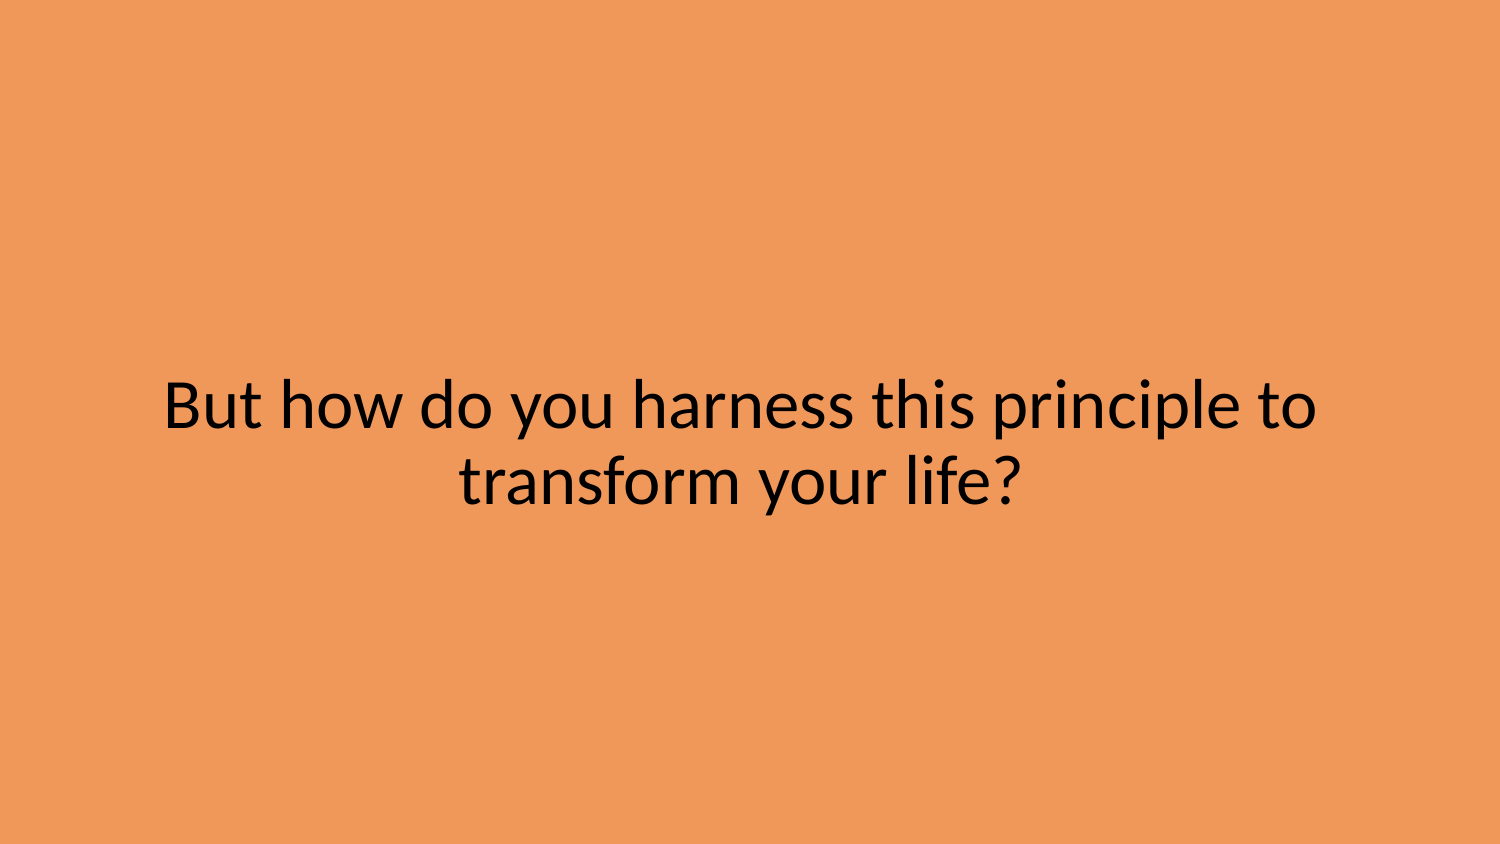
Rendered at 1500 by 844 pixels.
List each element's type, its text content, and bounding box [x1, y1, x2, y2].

list But how do you harness this principle to transform your life? [92, 360, 1393, 628]
